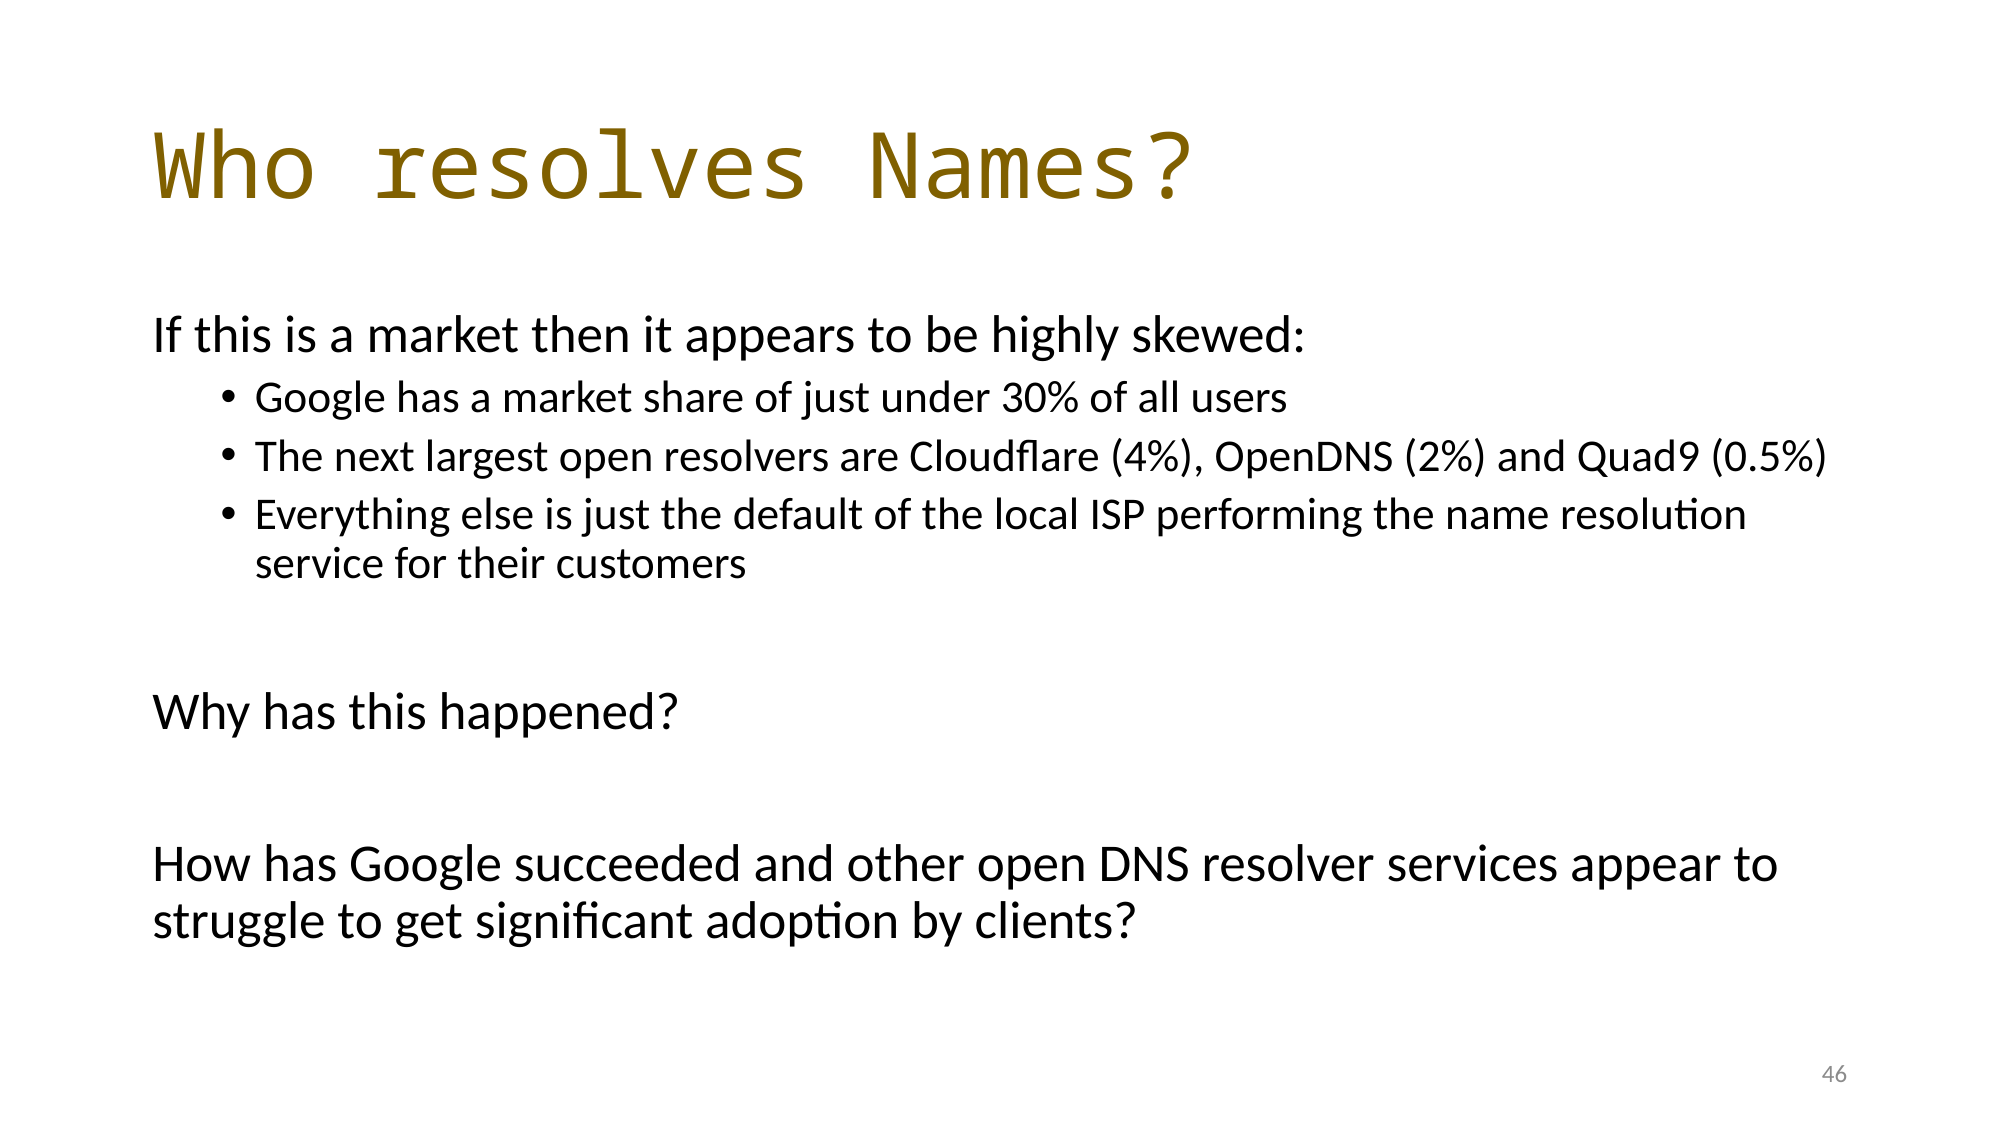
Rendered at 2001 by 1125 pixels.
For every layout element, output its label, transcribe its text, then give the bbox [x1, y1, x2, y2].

slide_number 46 [1412, 1042, 1863, 1103]
title Who resolves Names? [137, 59, 1863, 278]
list If this is a market then it appears to be highly skewed: Google has a market share of just under 30% of all users The next largest open resolvers are Cloudflare (4%), OpenDNS (2%) and Quad9 (0.5%) Everything else is just the default of the local ISP performing the name resolution service for their customers Why has this happened? How has Google succeeded and other open DNS resolver services appear to struggle to get significant adoption by clients? [137, 299, 1863, 1014]
